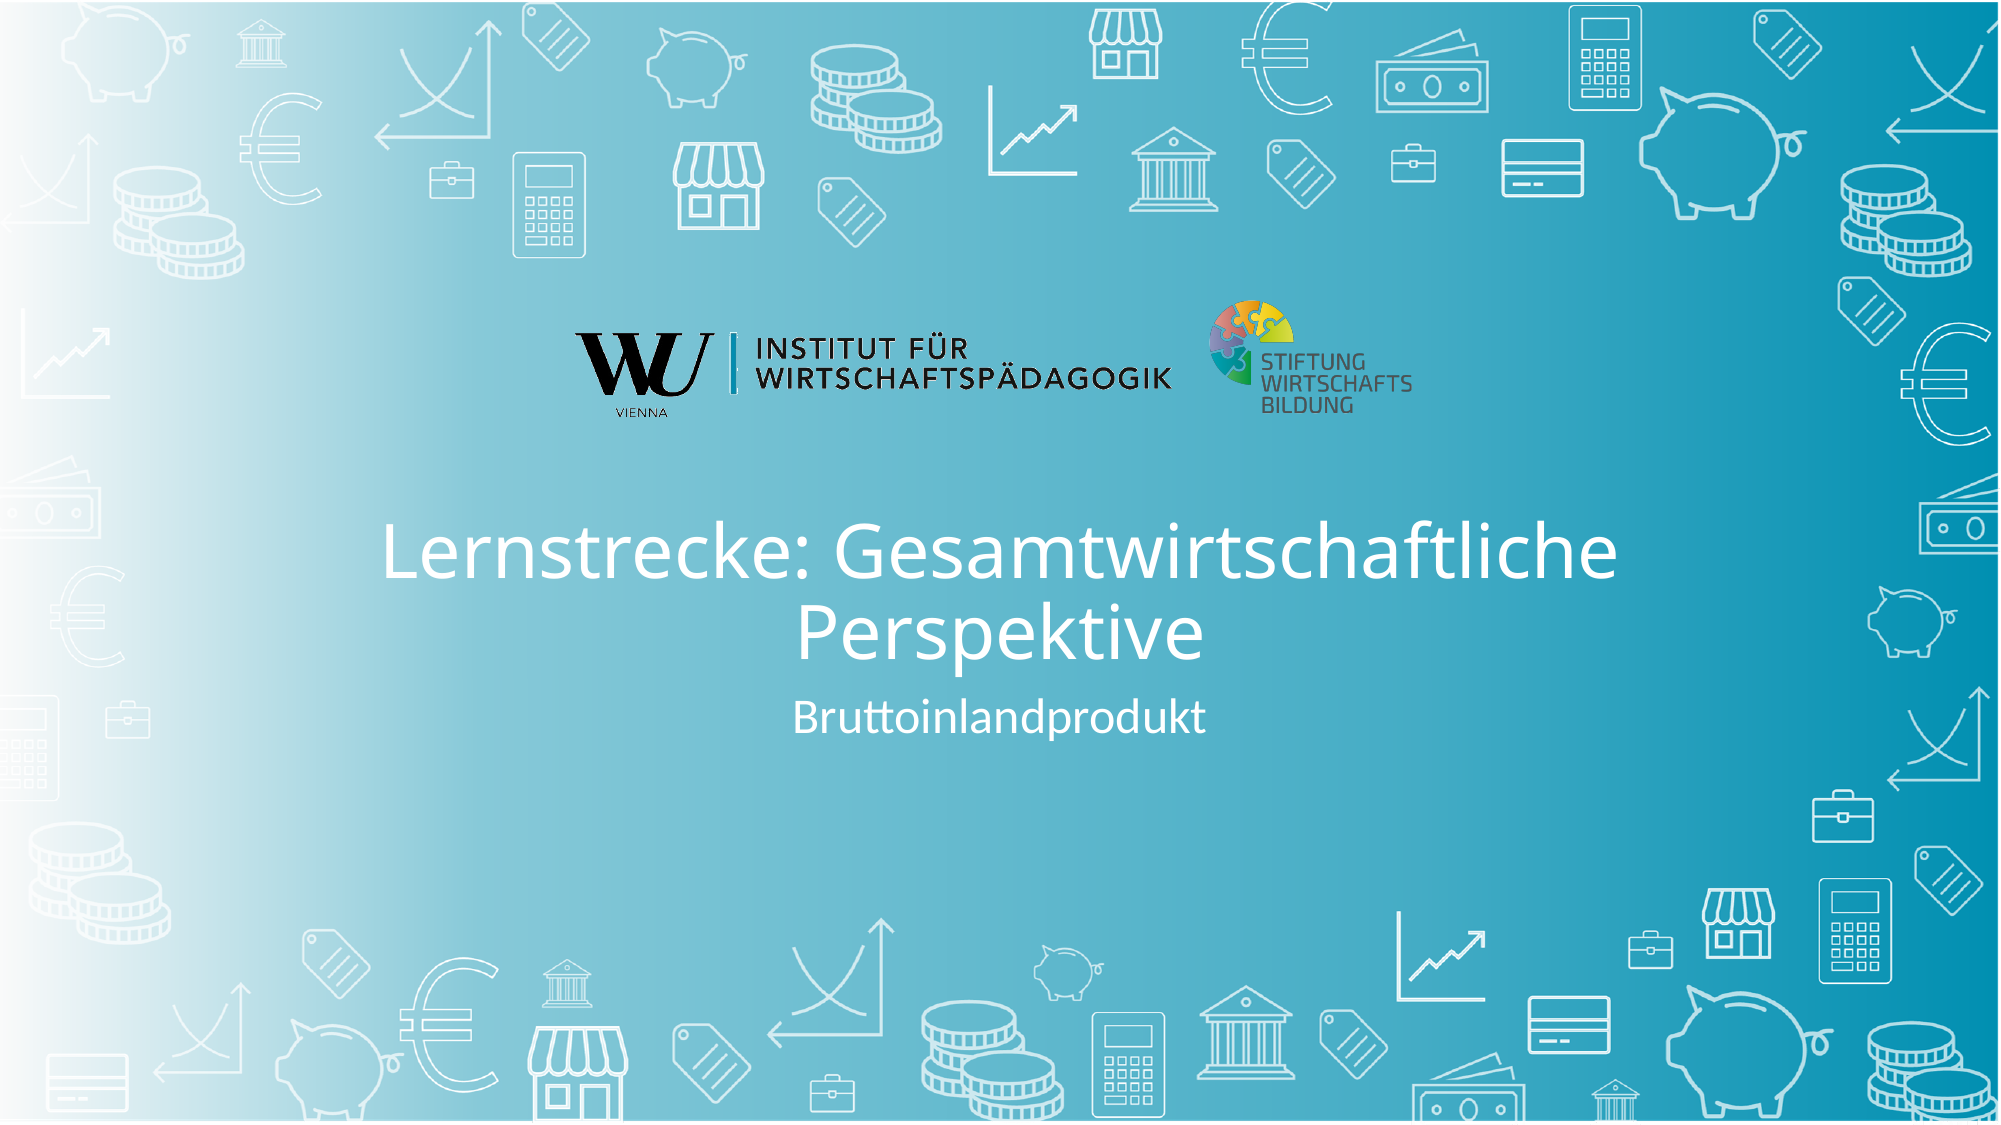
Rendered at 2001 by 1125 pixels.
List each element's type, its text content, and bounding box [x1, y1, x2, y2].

subtitle Bruttoinlandprodukt [249, 683, 1750, 863]
picture [0, 0, 2001, 1125]
title Lernstrecke: Gesamtwirtschaftliche Perspektive [249, 504, 1750, 683]
